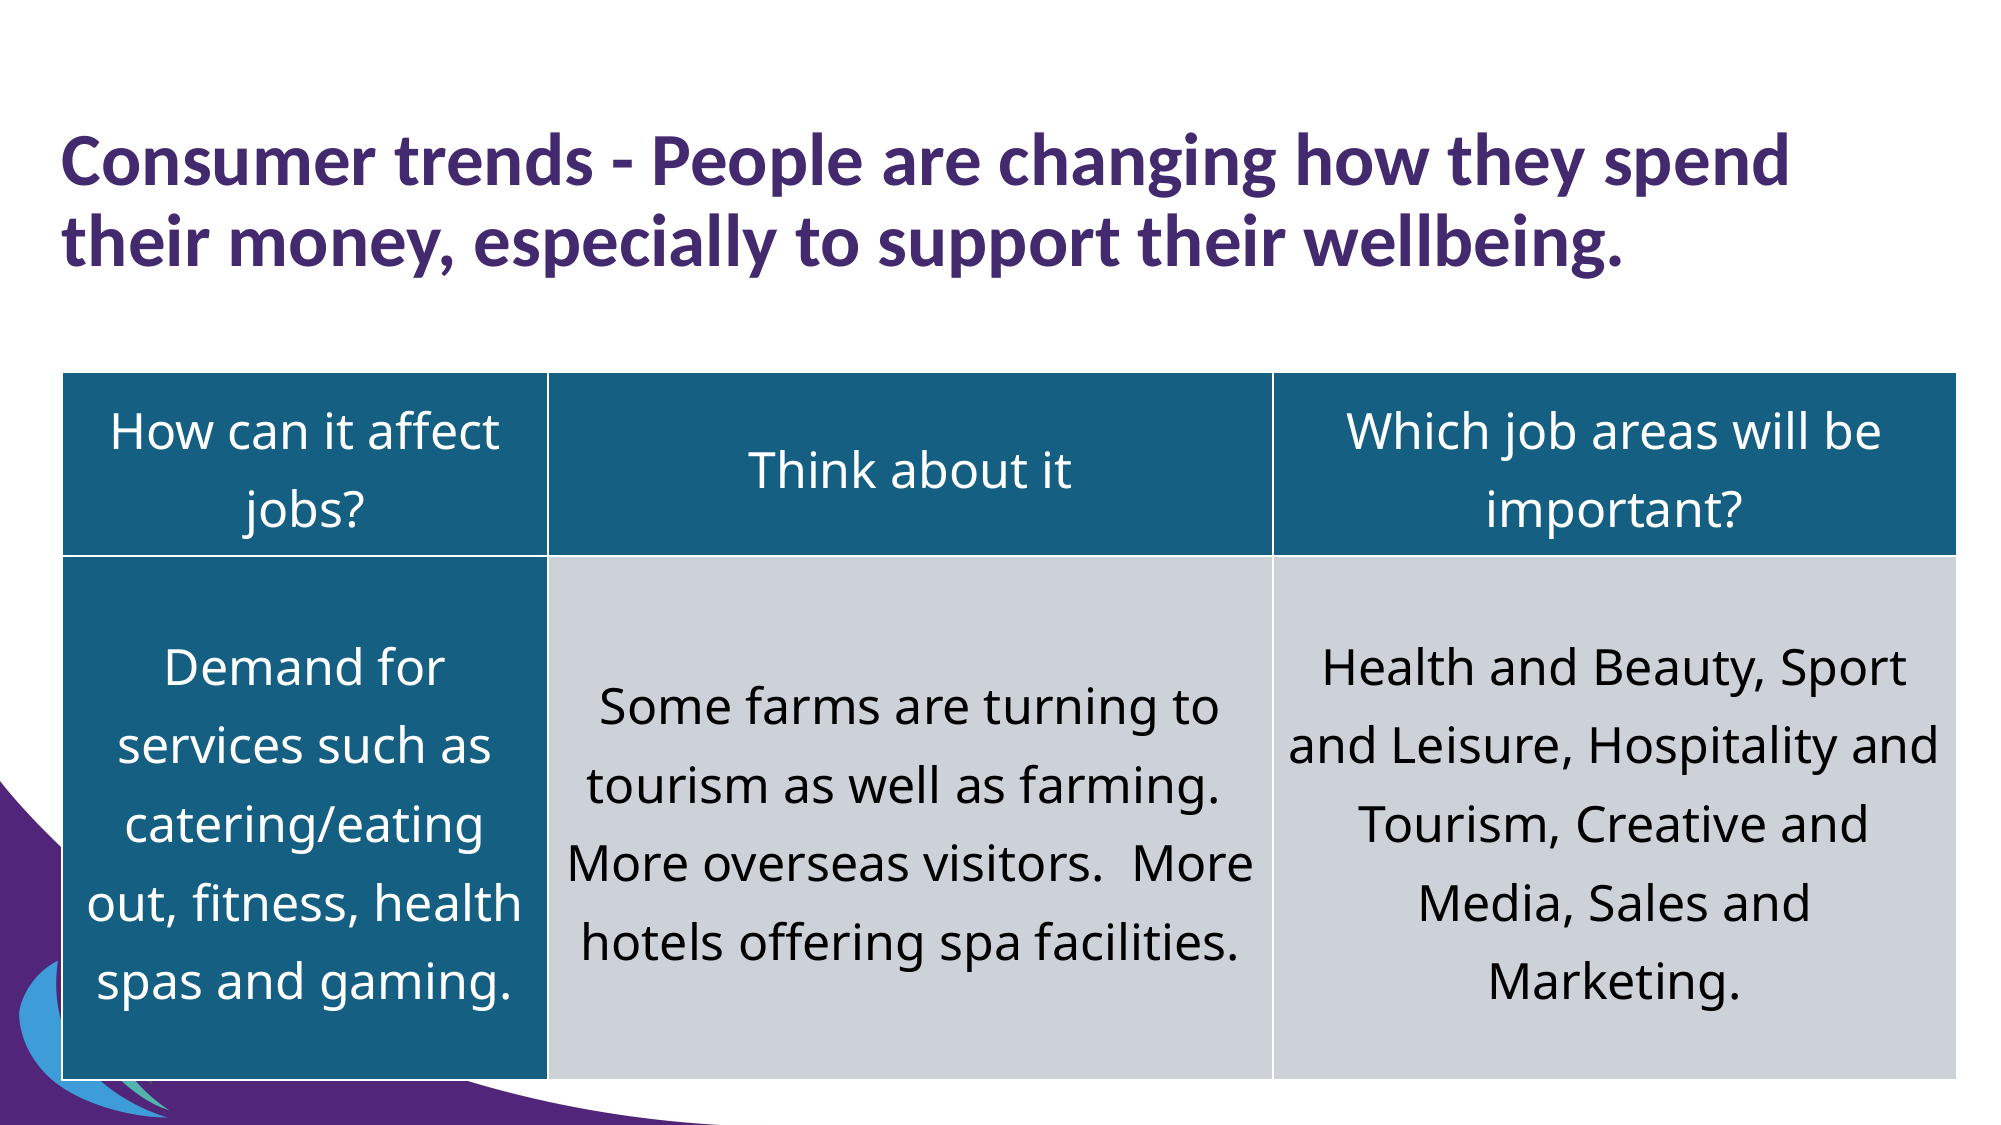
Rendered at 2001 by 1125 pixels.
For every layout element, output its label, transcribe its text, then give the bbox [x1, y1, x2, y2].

table_header Which job areas will be important? [1274, 373, 1956, 555]
table_cell Health and Beauty, Sport and Leisure, Hospitality and Tourism, Creative and Media, Sales and Marketing. [1274, 557, 1956, 1079]
table_header Think about it [549, 373, 1272, 555]
table_cell Demand for services such as catering/eating out, fitness, health spas and gaming. [63, 557, 547, 1079]
picture [0, 1, 2000, 1125]
table_header How can it affect jobs? [63, 373, 547, 555]
table_cell Some farms are turning to tourism as well as farming. More overseas visitors. More hotels offering spa facilities. [549, 557, 1272, 1079]
title Consumer trends - People are changing how they spend their money, especially to support their wellbeing. [46, 59, 1863, 344]
